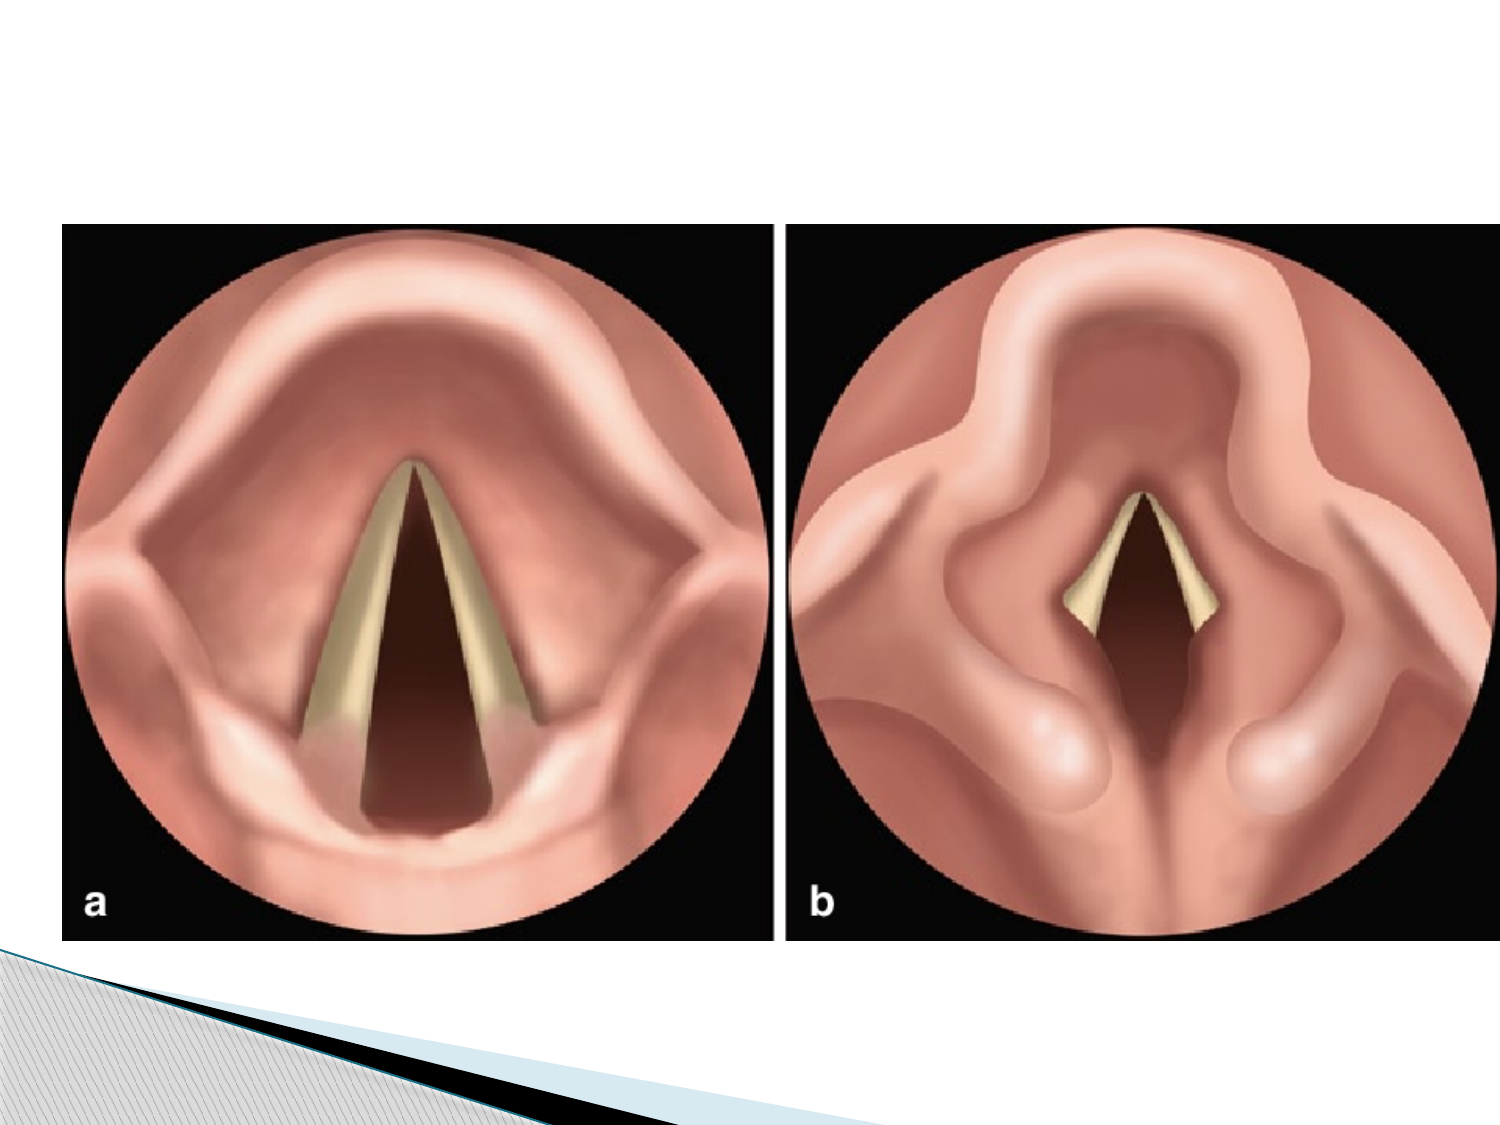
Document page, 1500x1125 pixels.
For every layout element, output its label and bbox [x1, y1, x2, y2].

picture [62, 224, 1500, 941]
